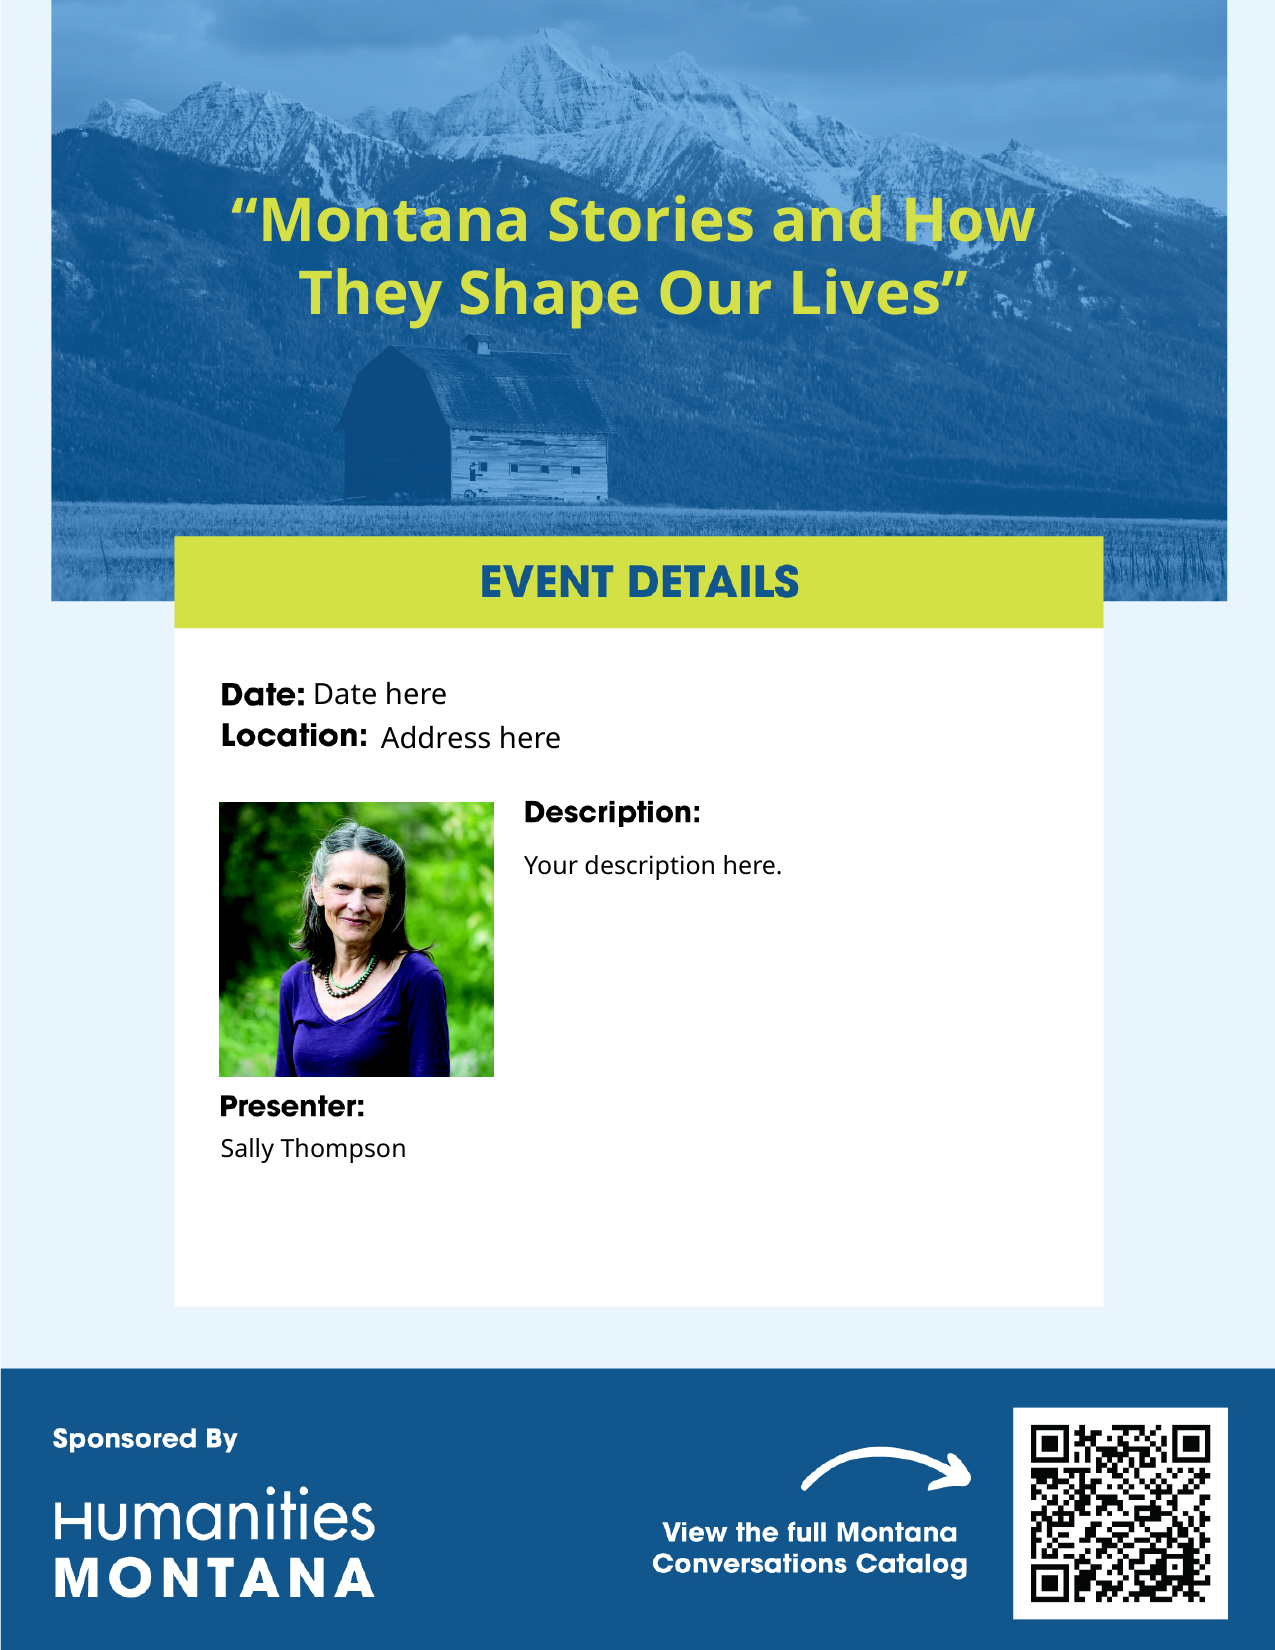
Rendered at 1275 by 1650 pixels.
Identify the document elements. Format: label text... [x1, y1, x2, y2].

text_box Date here [297, 660, 932, 726]
picture [0, 0, 1275, 1650]
text_box “Montana Stories and How They Shape Our Lives” [169, 166, 1099, 342]
text_box Your description here. [509, 834, 1033, 895]
text_box [159, 166, 169, 233]
text_box Sally Thompson [205, 1117, 480, 1178]
text_box [169, 132, 1099, 166]
text_box Address here [365, 704, 1233, 770]
